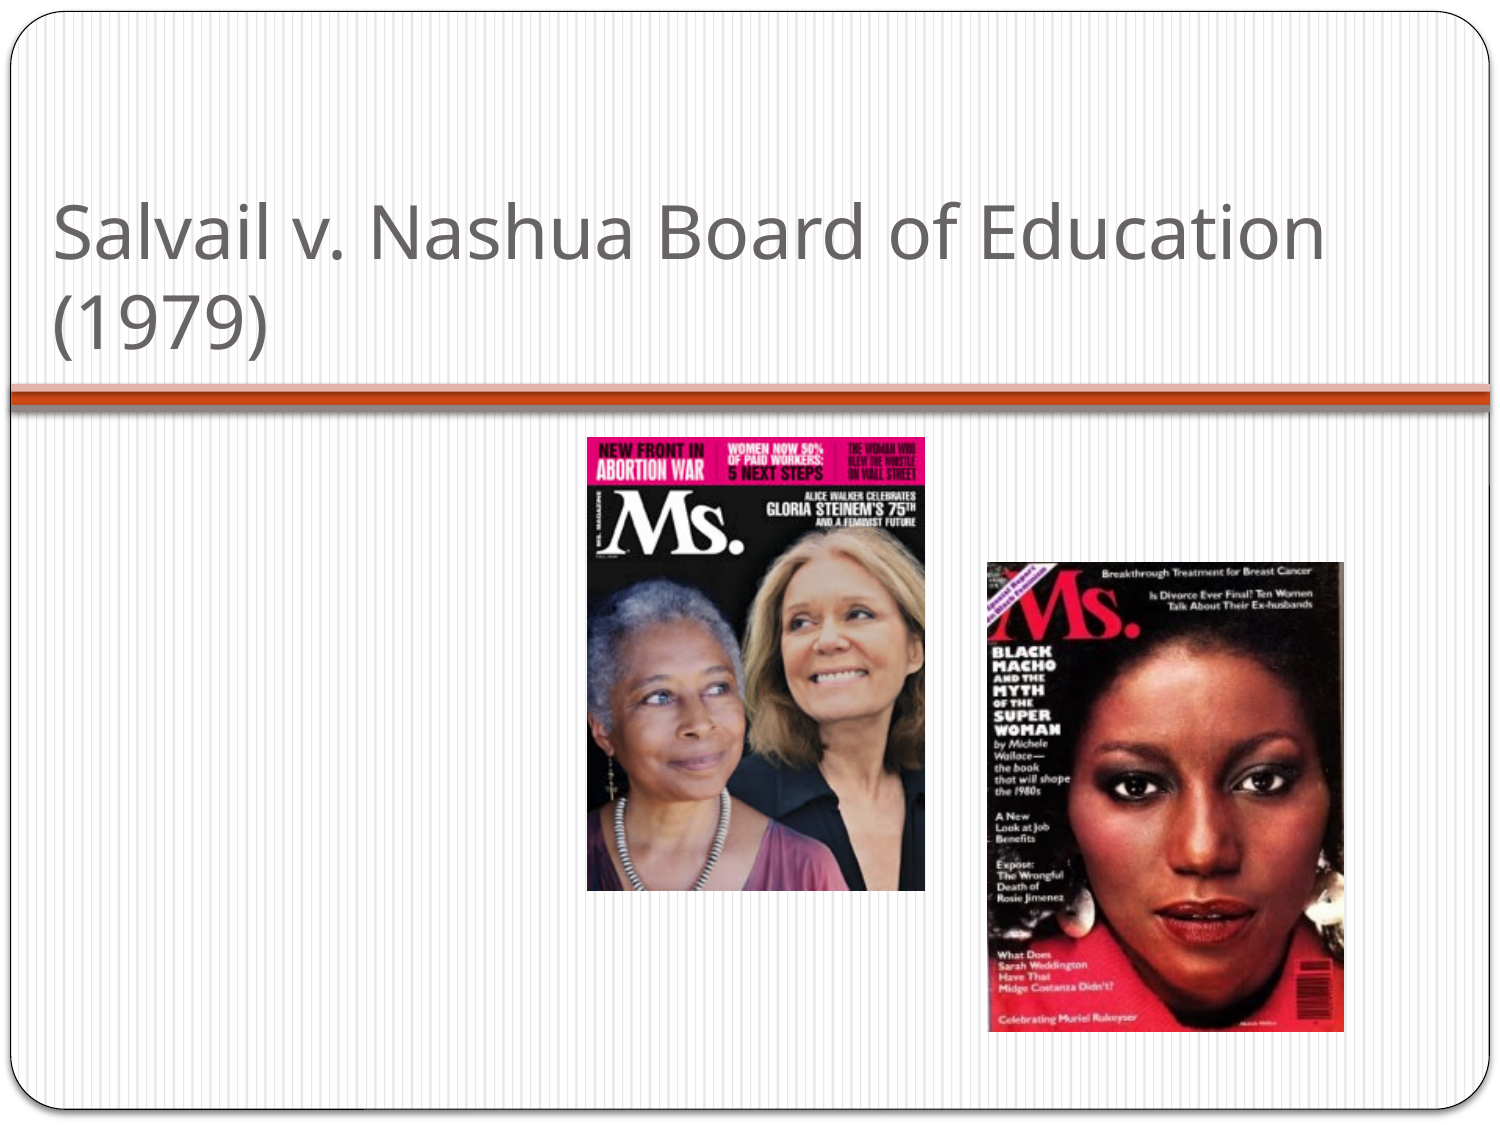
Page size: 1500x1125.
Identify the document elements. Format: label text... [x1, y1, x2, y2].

picture [587, 437, 926, 891]
title Salvail v. Nashua Board of Education (1979) [37, 156, 1463, 380]
picture [987, 562, 1345, 1032]
